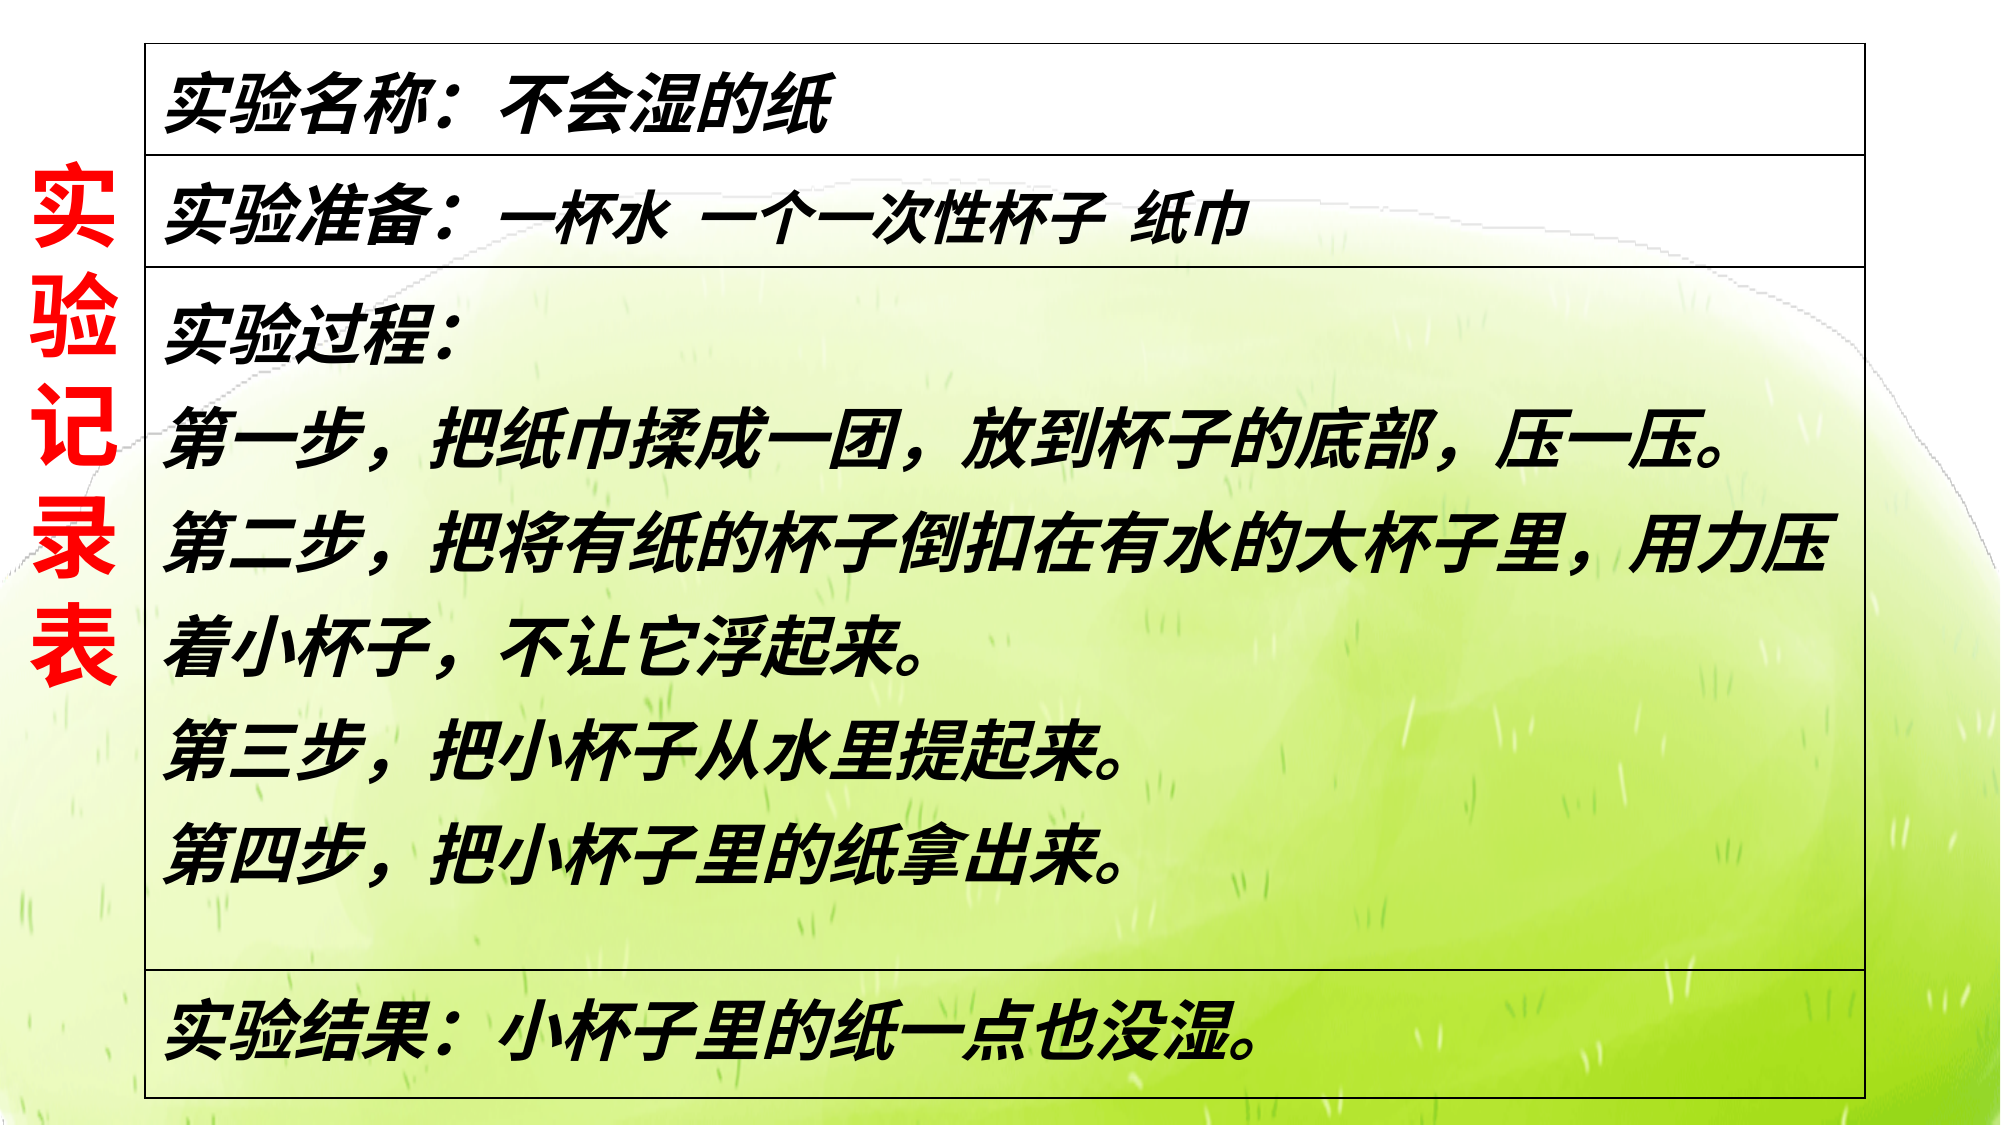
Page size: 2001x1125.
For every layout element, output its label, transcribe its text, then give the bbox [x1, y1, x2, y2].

table_cell 实验结果：小杯子里的纸一点也没湿。 [146, 971, 1864, 1097]
table_header 实验名称：不会湿的纸 [146, 44, 1864, 154]
table_cell 实验过程： 第一步，把纸巾揉成一团，放到杯子的底部，压一压。 第二步，把将有纸的杯子倒扣在有水的大杯子里，用力压着小杯子，不让它浮起来。 第三步，把小杯子从水里提起来。 第四步，把小杯子里的纸拿出来。 [146, 268, 1864, 969]
picture [0, 0, 2001, 1125]
table_cell 实验准备：一杯水 一个一次性杯子 纸巾 [150, 156, 1864, 266]
text_box 实验记录表 [0, 141, 150, 706]
